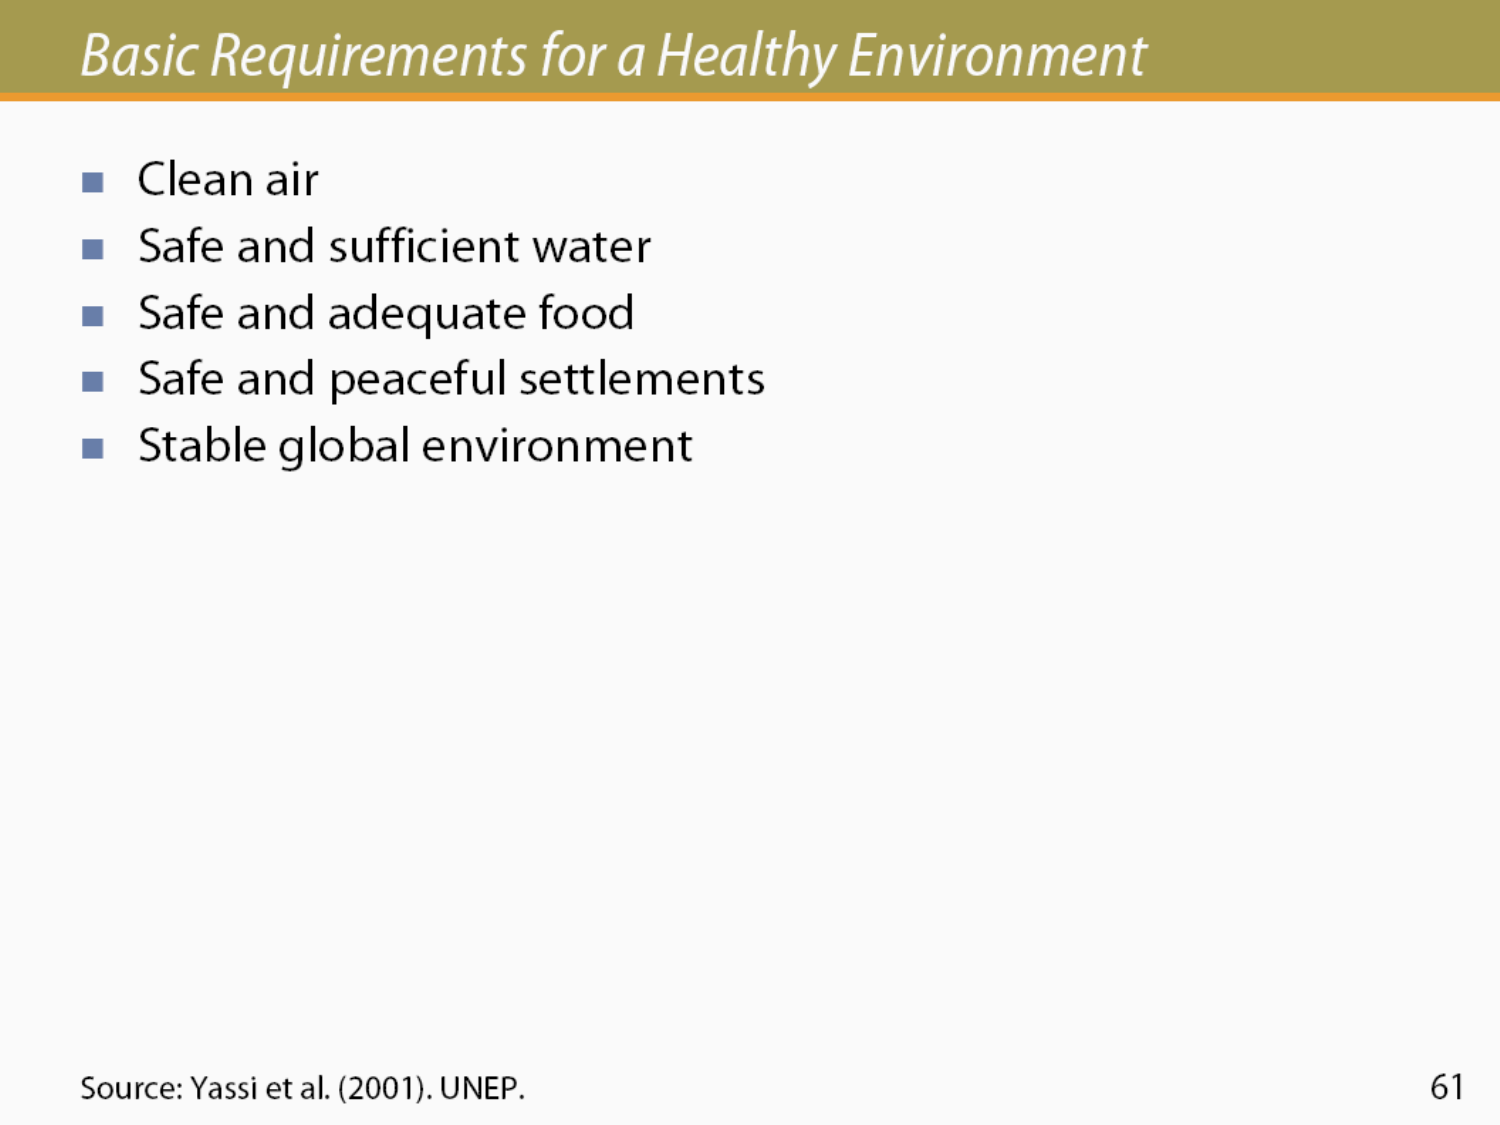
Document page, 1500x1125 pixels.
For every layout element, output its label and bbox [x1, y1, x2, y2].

list [0, 0, 1500, 1125]
